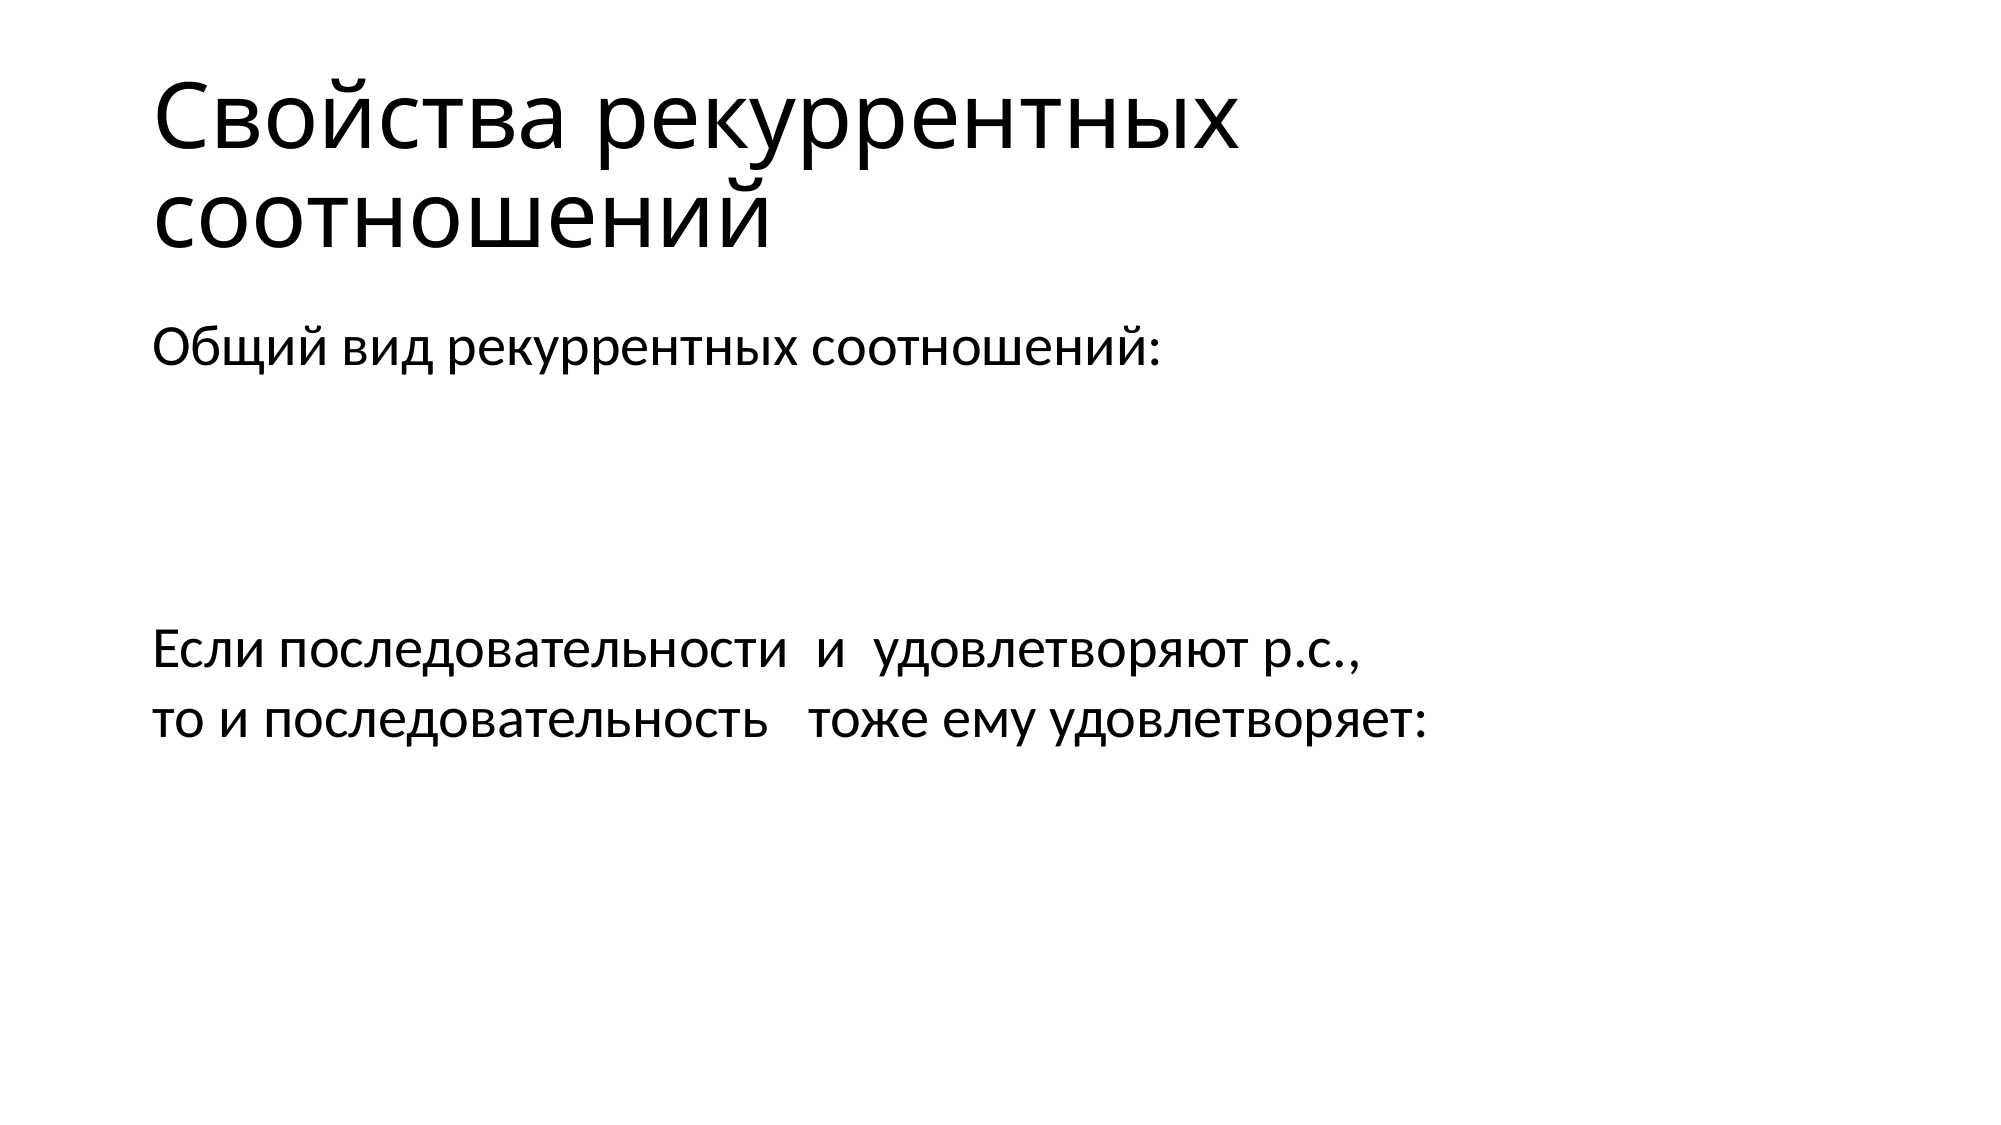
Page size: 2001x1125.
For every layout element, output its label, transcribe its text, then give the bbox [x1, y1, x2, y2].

title Свойства рекуррентных соотношений [137, 59, 1863, 278]
